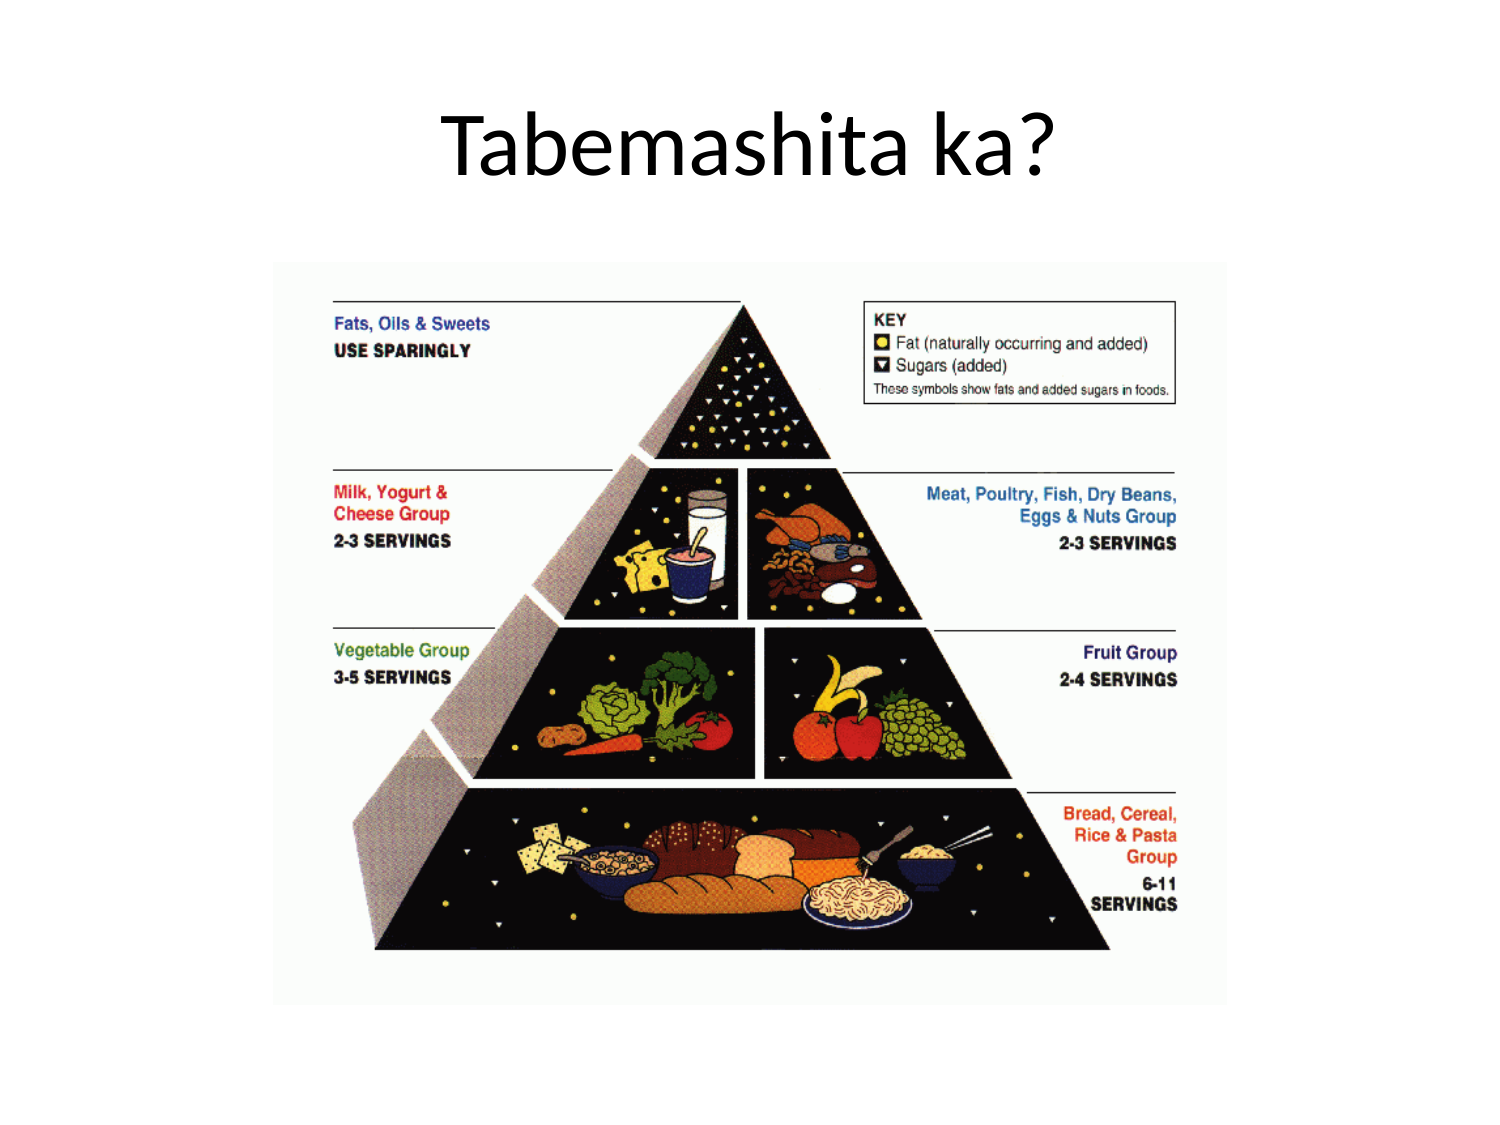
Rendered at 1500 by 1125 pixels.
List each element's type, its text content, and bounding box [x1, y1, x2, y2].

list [273, 262, 1227, 1006]
title Tabemashita ka? [75, 45, 1425, 233]
